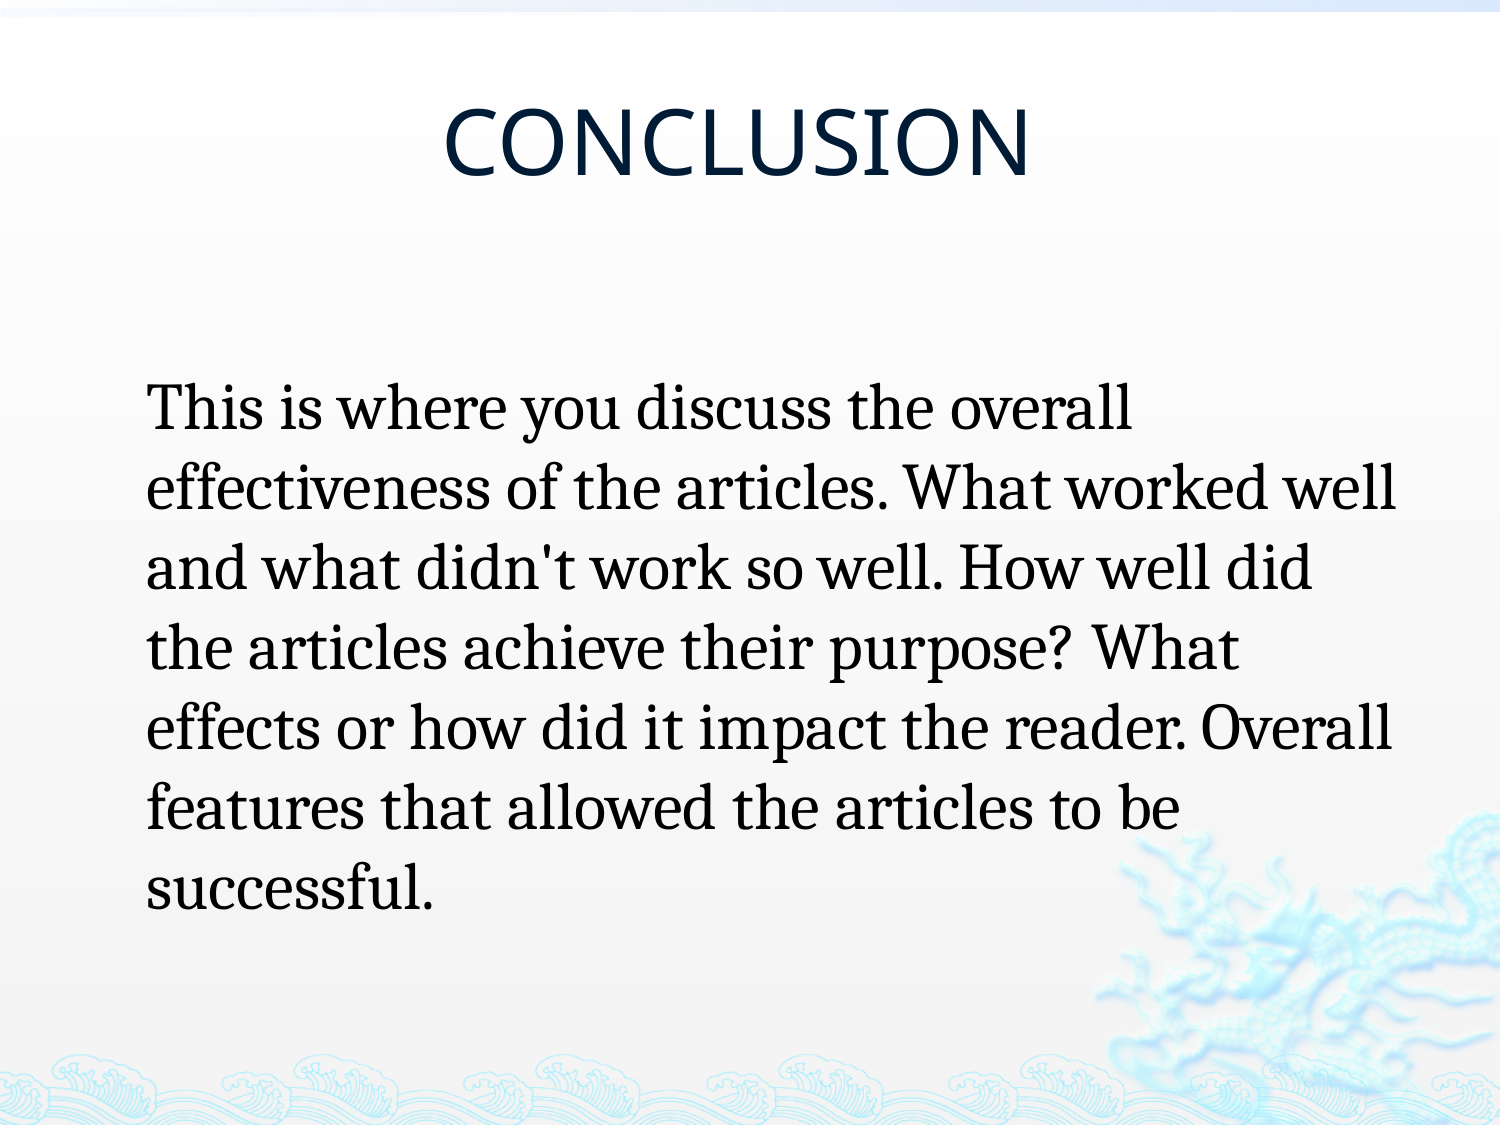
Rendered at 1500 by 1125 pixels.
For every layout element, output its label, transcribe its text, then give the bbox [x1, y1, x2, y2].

title CONCLUSION [75, 45, 1425, 233]
list This is where you discuss the overall effectiveness of the articles. What worked well and what didn't work so well. How well did the articles achieve their purpose? What effects or how did it impact the reader. Overall features that allowed the articles to be successful. [75, 262, 1425, 1005]
